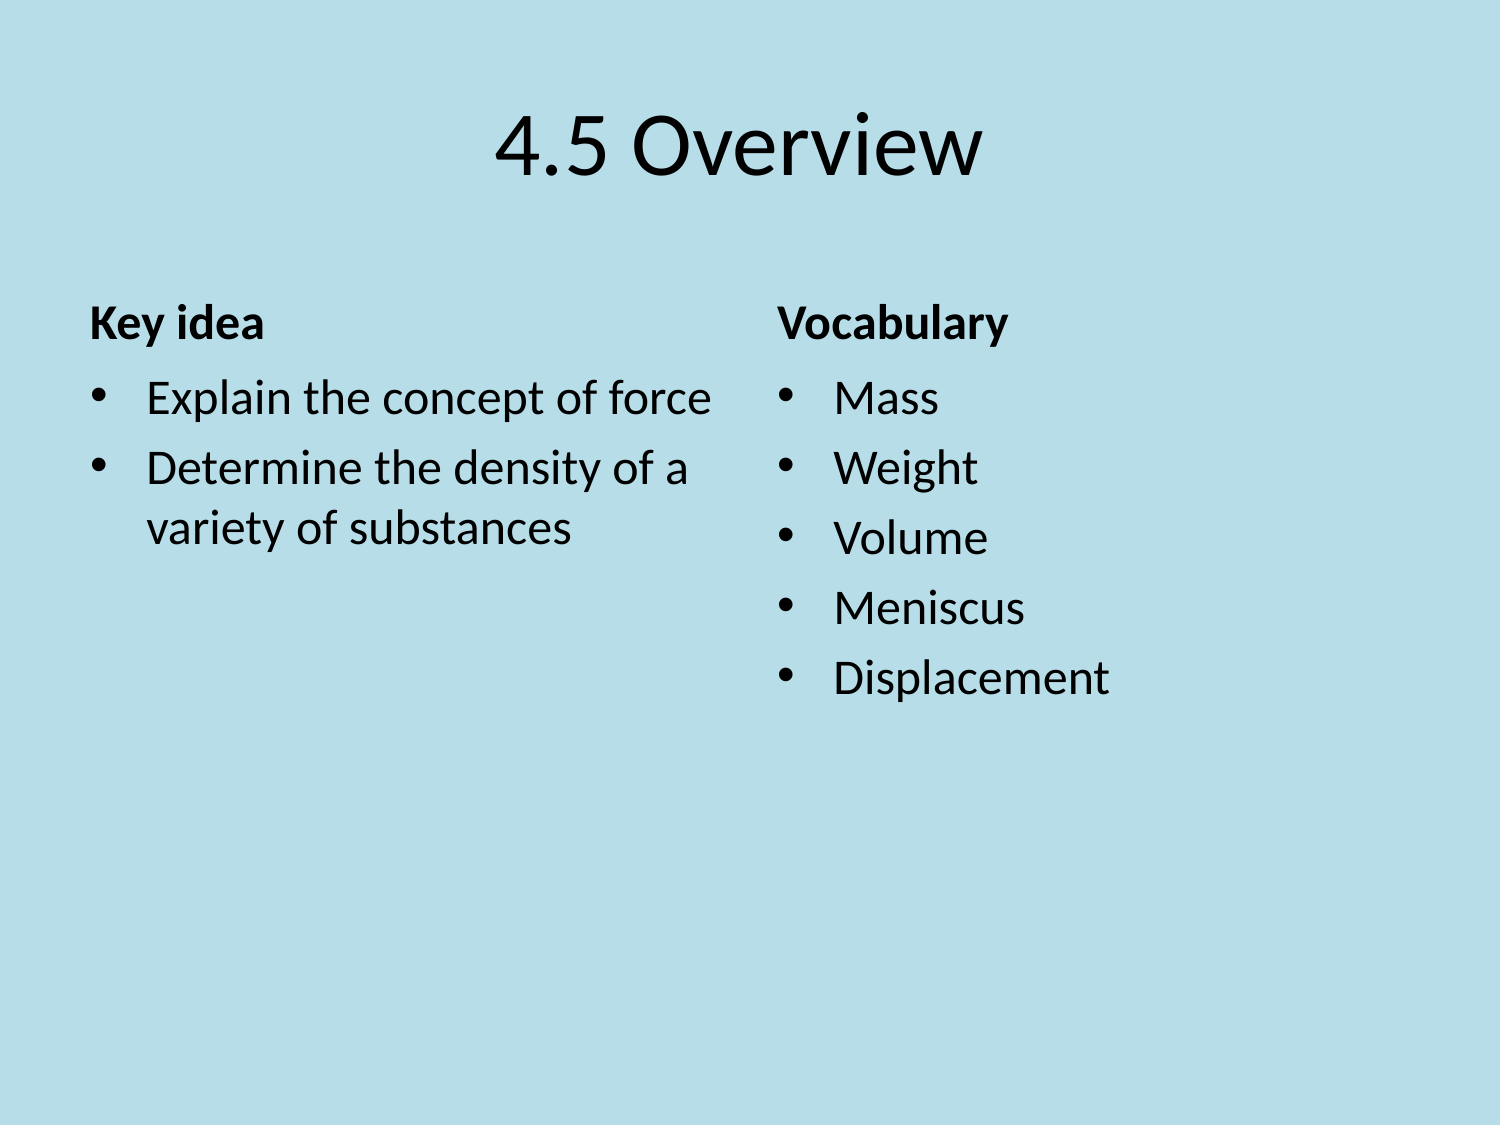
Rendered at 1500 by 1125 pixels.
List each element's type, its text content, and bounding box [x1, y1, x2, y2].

list Key idea [75, 251, 738, 356]
list Explain the concept of force Determine the density of a variety of substances [75, 356, 738, 1005]
list Mass Weight Volume Meniscus Displacement [761, 356, 1425, 1005]
title 4.5 Overview [75, 45, 1425, 233]
list Vocabulary [761, 251, 1425, 356]
